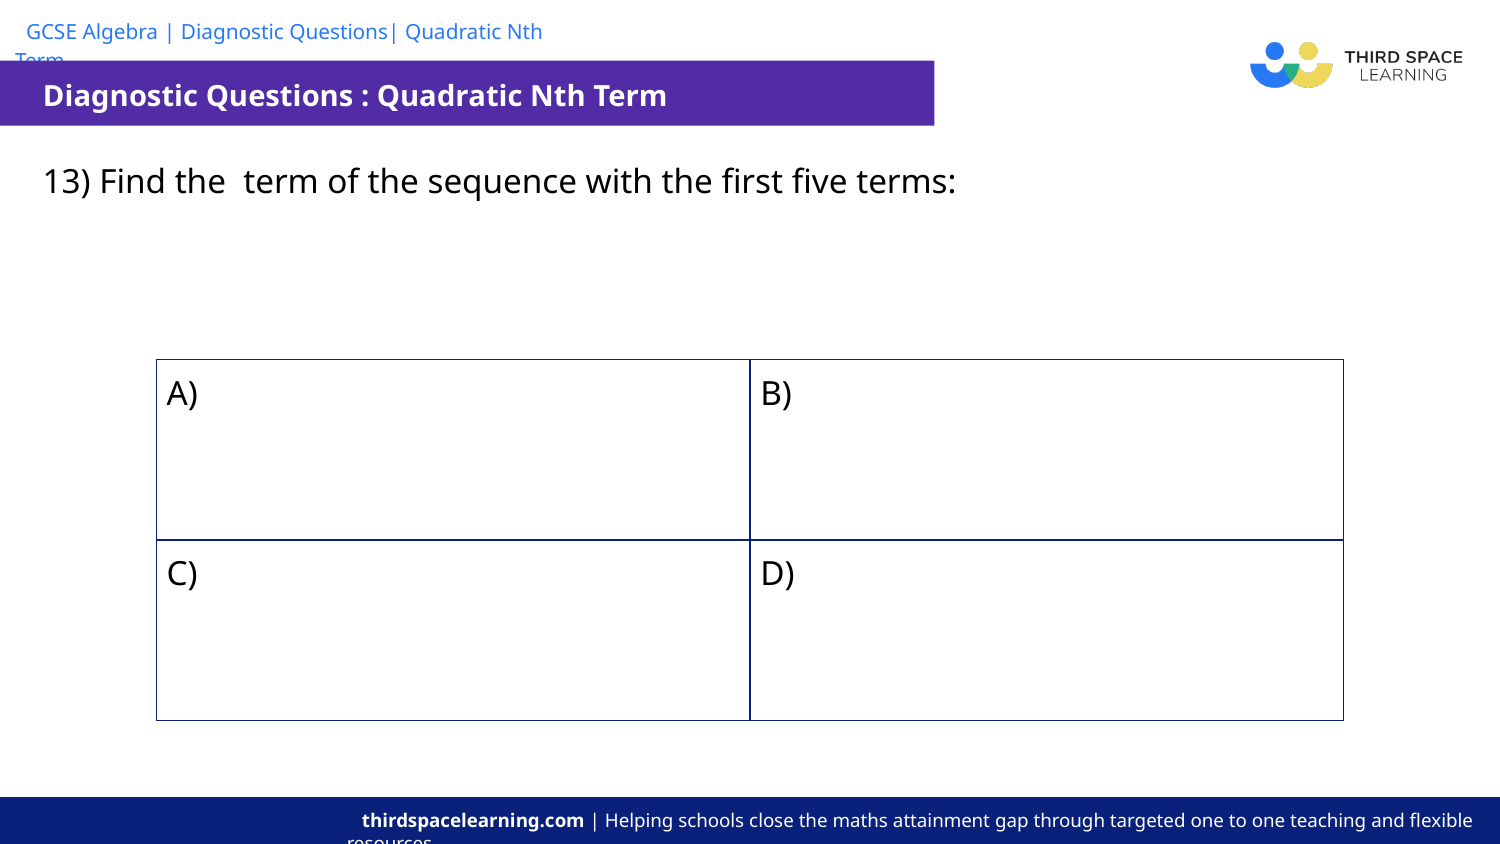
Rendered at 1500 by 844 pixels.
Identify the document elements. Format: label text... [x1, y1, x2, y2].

picture [1250, 33, 1465, 99]
text_box Diagnostic Questions : Quadratic Nth Term [27, 61, 778, 127]
